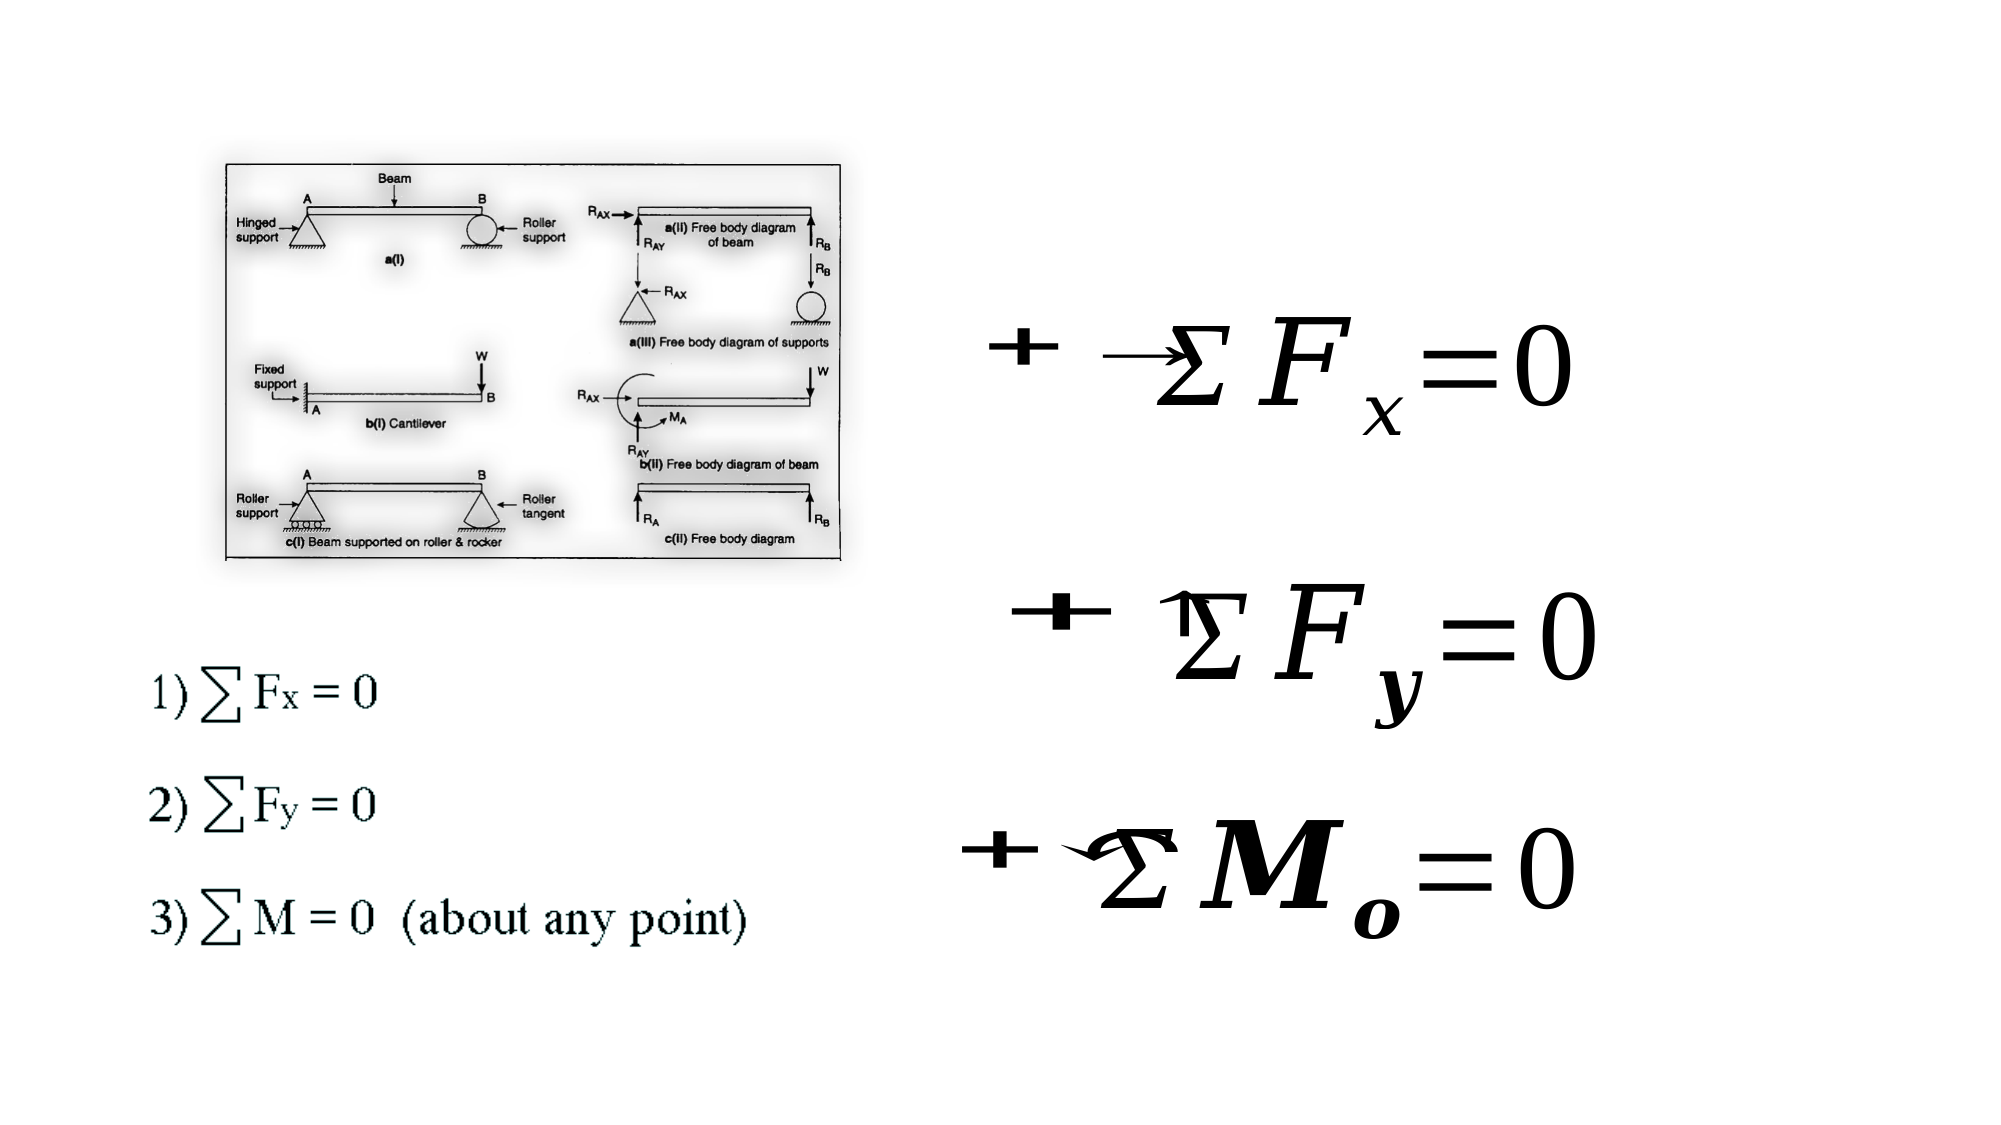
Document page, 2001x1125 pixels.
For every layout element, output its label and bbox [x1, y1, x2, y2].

picture [95, 640, 818, 969]
picture [219, 156, 847, 563]
